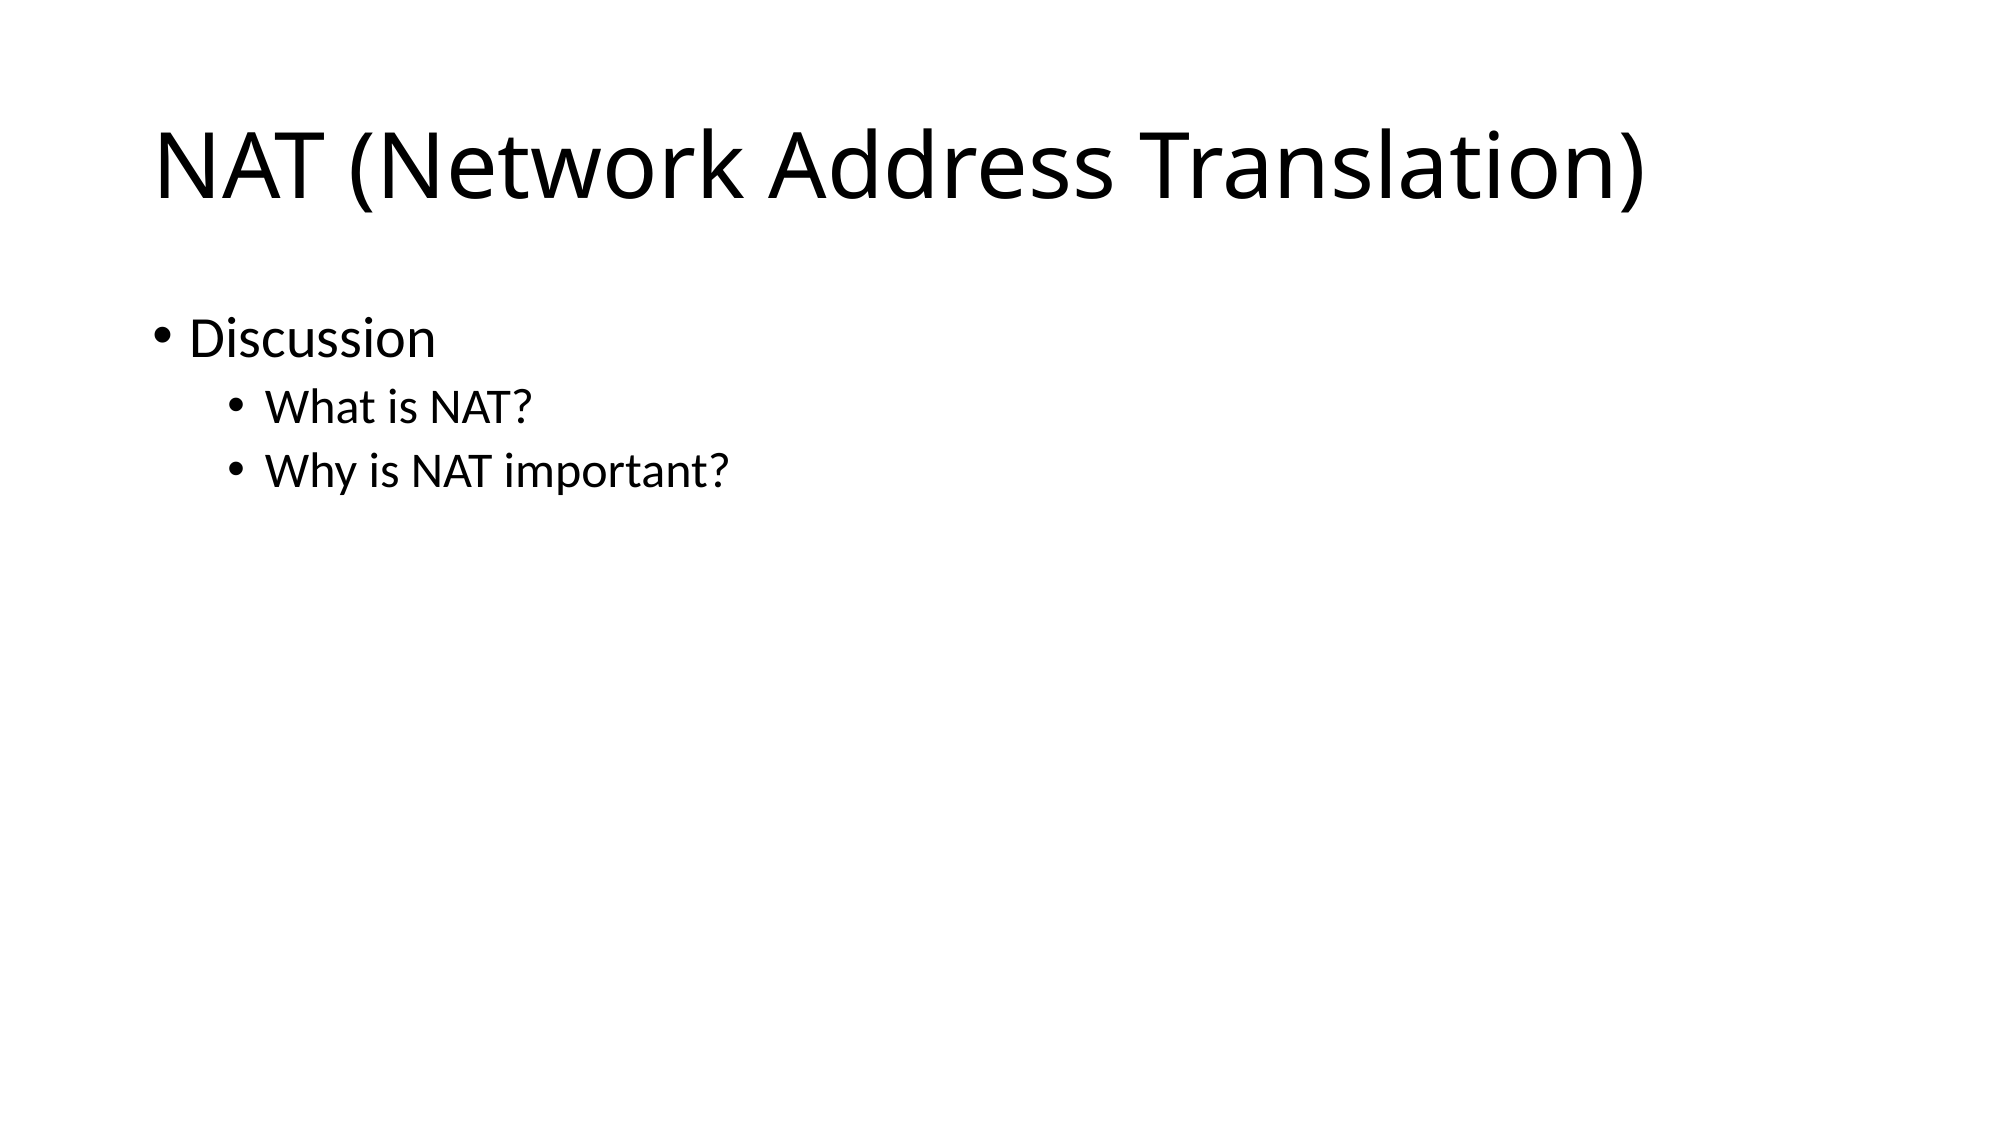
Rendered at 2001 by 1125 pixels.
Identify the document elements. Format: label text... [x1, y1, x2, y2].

title NAT (Network Address Translation) [137, 59, 1863, 278]
list Discussion What is NAT? Why is NAT important? [137, 299, 1863, 1014]
